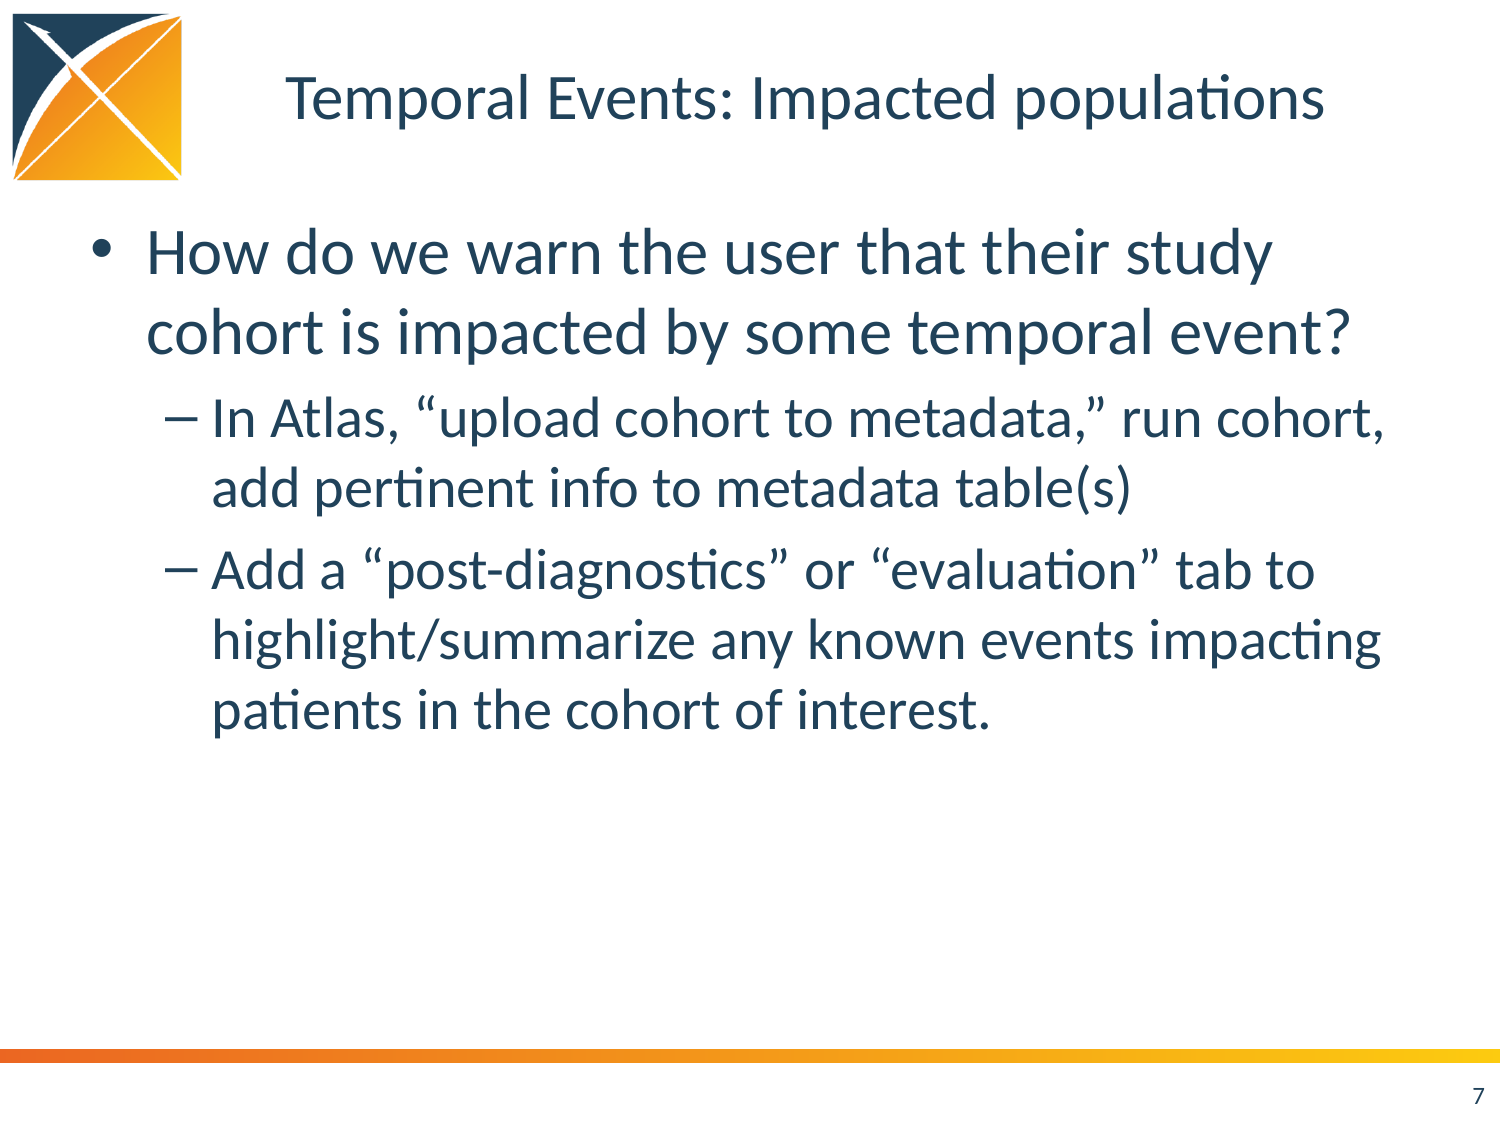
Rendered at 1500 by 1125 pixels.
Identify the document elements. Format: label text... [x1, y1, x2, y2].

title Temporal Events: Impacted populations [187, 24, 1425, 163]
picture [0, 0, 206, 200]
slide_number 7 [1149, 1065, 1500, 1125]
list How do we warn the user that their study cohort is impacted by some temporal event? In Atlas, “upload cohort to metadata,” run cohort, add pertinent info to metadata table(s) Add a “post-diagnostics” or “evaluation” tab to highlight/summarize any known events impacting patients in the cohort of interest. [75, 200, 1425, 1005]
